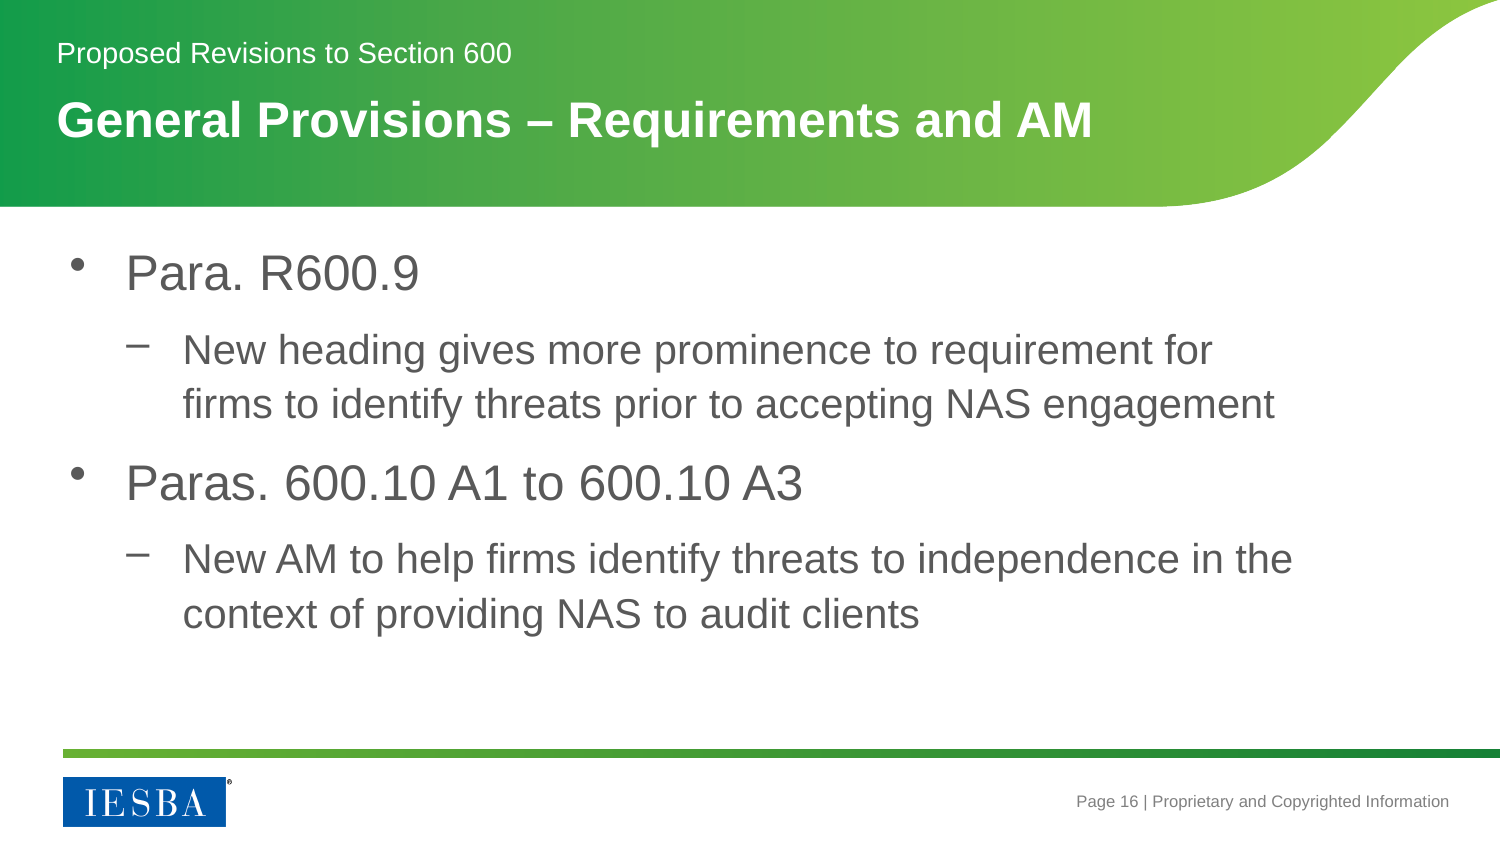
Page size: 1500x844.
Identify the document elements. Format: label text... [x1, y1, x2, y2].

subtitle Proposed Revisions to Section 600 [56, 34, 595, 85]
picture [0, 0, 1500, 207]
title General Provisions – Requirements and AM [56, 84, 1357, 151]
picture [63, 777, 232, 827]
list Para. R600.9 New heading gives more prominence to requirement for firms to identify threats prior to accepting NAS engagement Paras. 600.10 A1 to 600.10 A3 New AM to help firms identify threats to independence in the context of providing NAS to audit clients [54, 233, 1325, 722]
